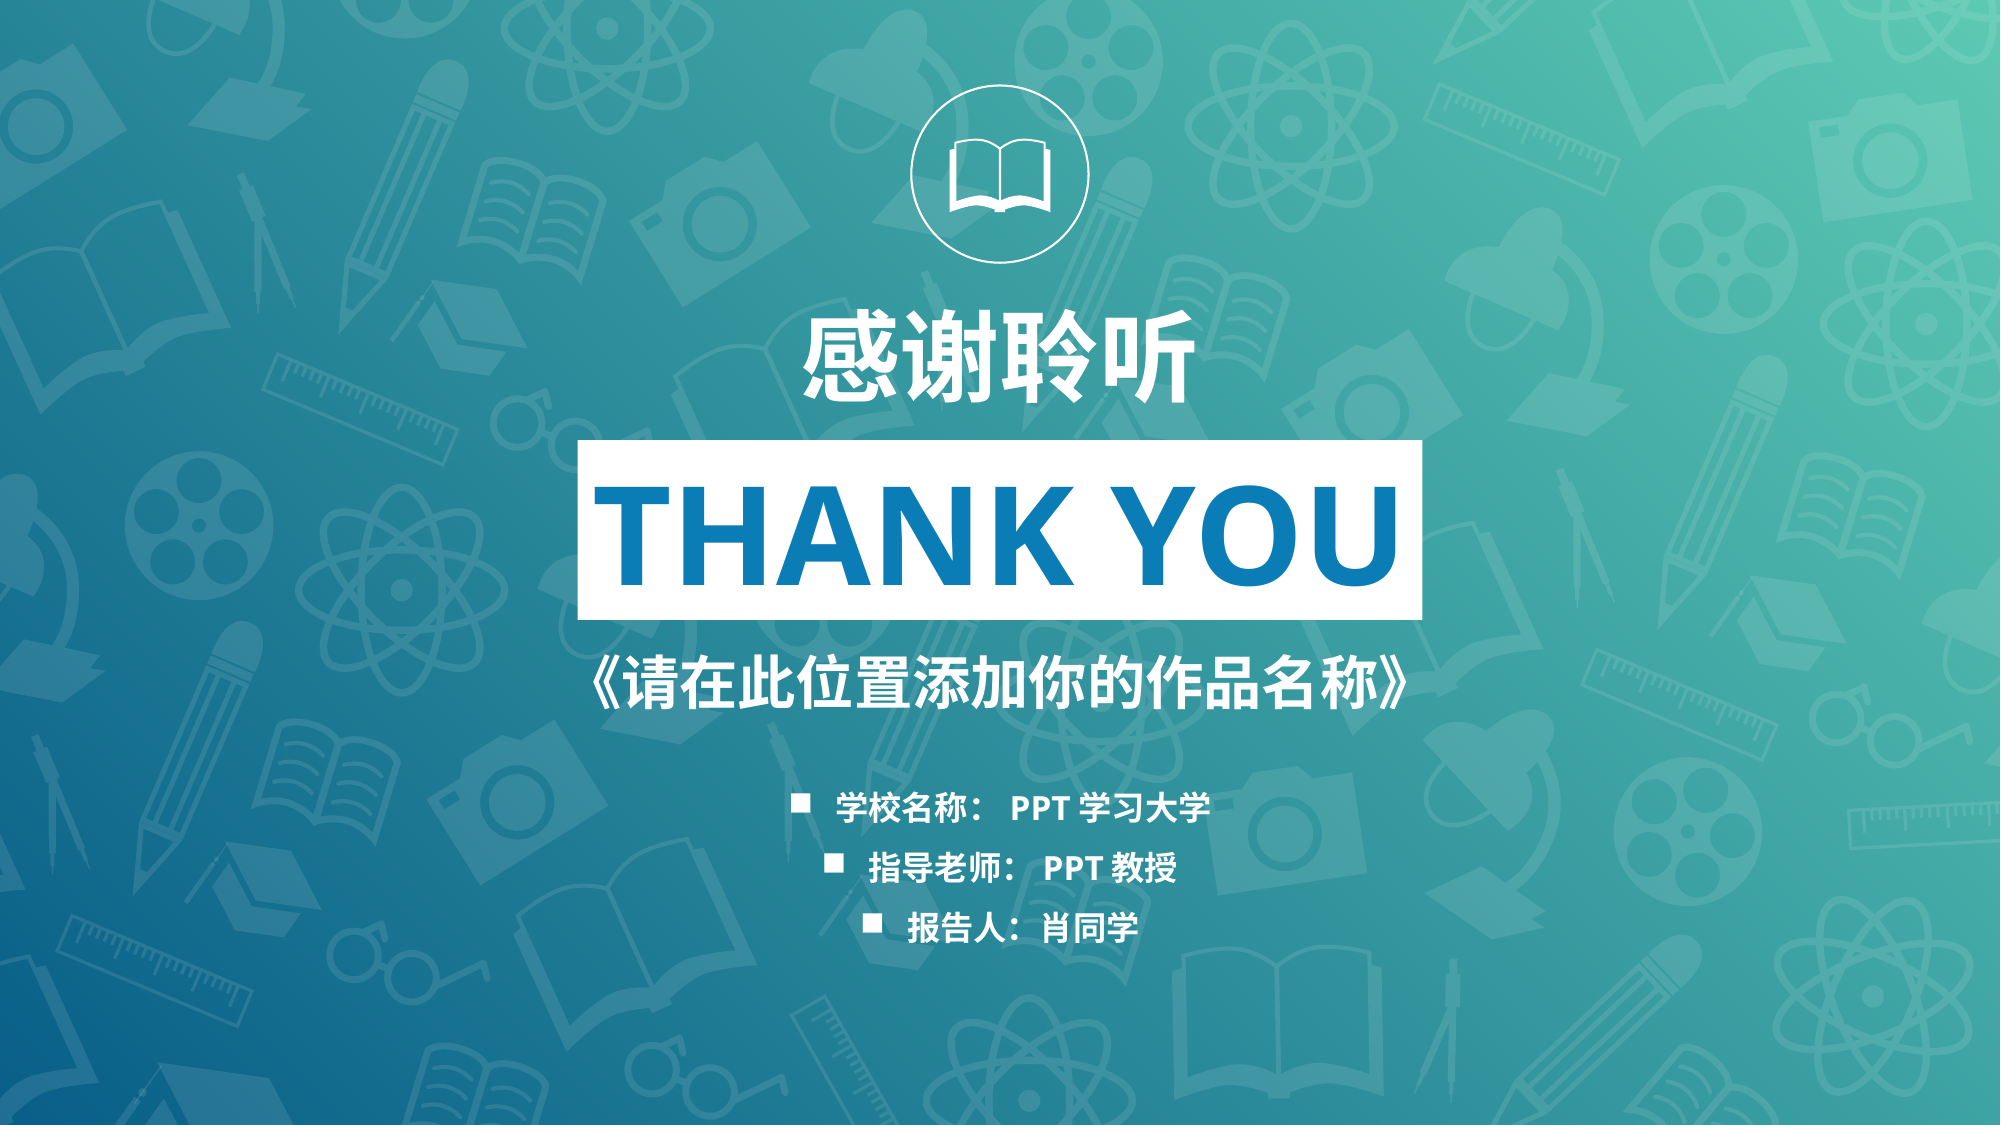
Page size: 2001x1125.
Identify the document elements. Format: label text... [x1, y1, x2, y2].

text_box THANK YOU [577, 440, 1423, 620]
text_box 《请在此位置添加你的作品名称》 [548, 638, 1452, 724]
text_box 感谢聆听 [785, 287, 1215, 422]
text_box 学校名称：PPT学习大学 指导老师：PPT教授 报告人：肖同学 [729, 760, 1271, 955]
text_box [911, 85, 1089, 263]
